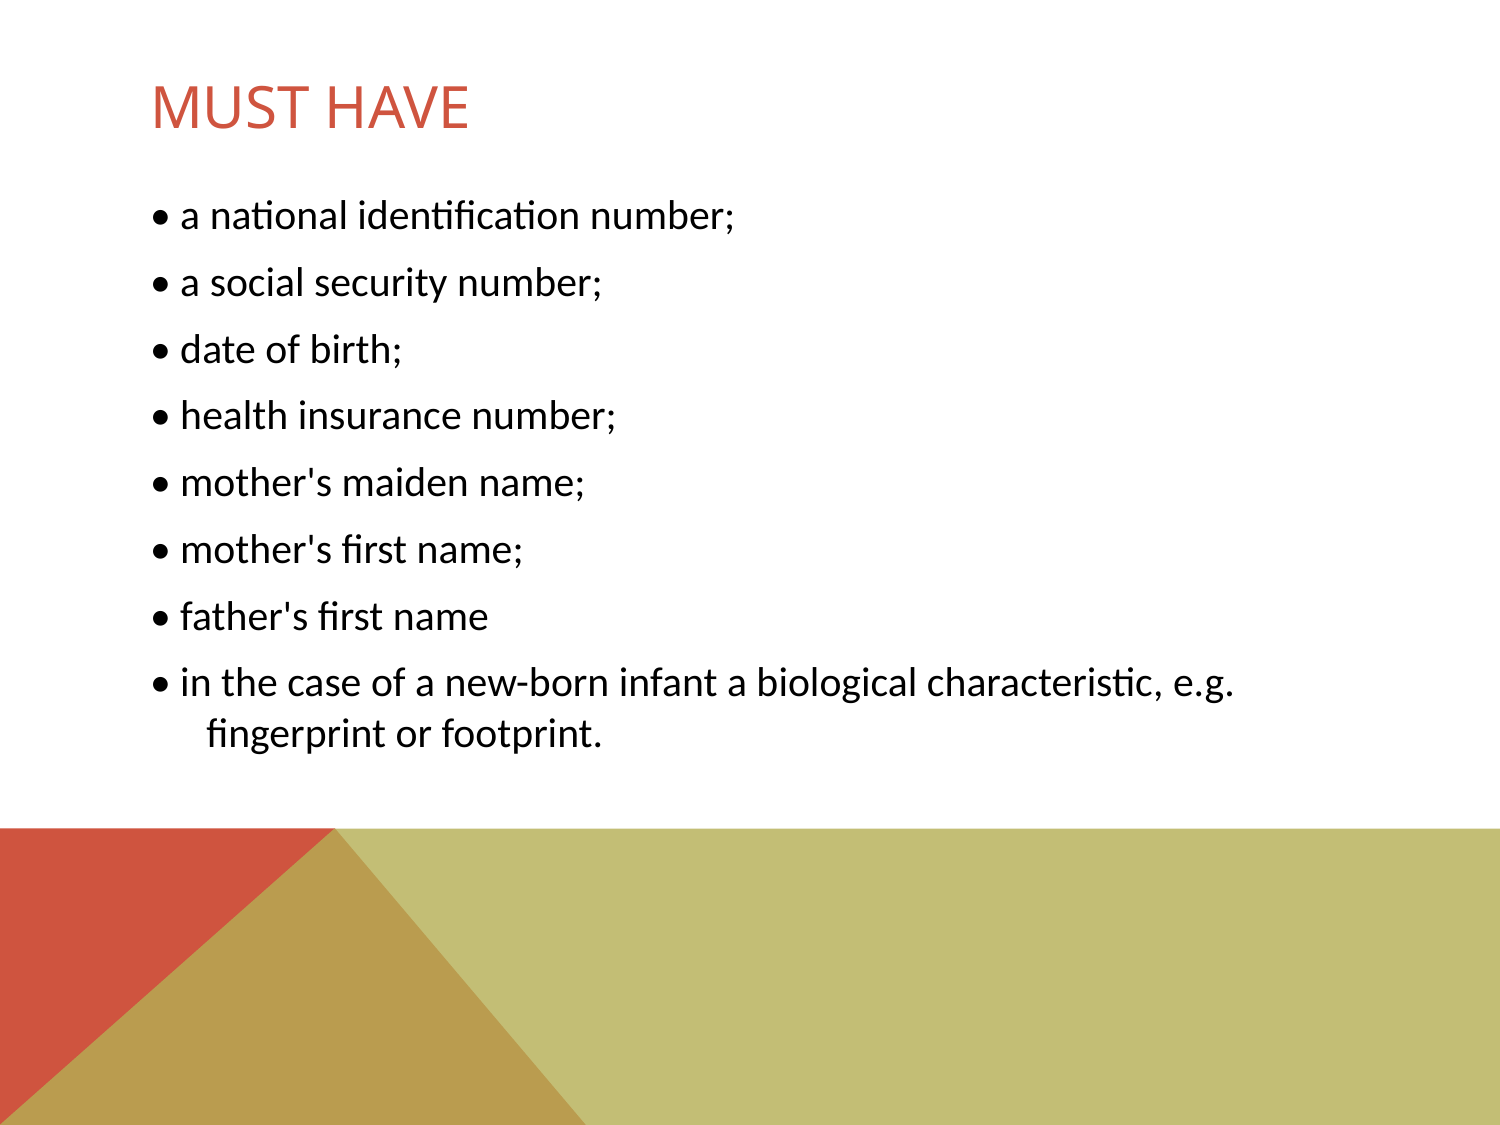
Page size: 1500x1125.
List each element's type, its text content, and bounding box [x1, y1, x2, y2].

list • a national identification number; • a social security number; • date of birth; • health insurance number; • mother's maiden name; • mother's first name; • father's first name • in the case of a new-born infant a biological characteristic, e.g. fingerprint or footprint. [135, 180, 1369, 835]
title MUST HAVE [135, 60, 1369, 150]
